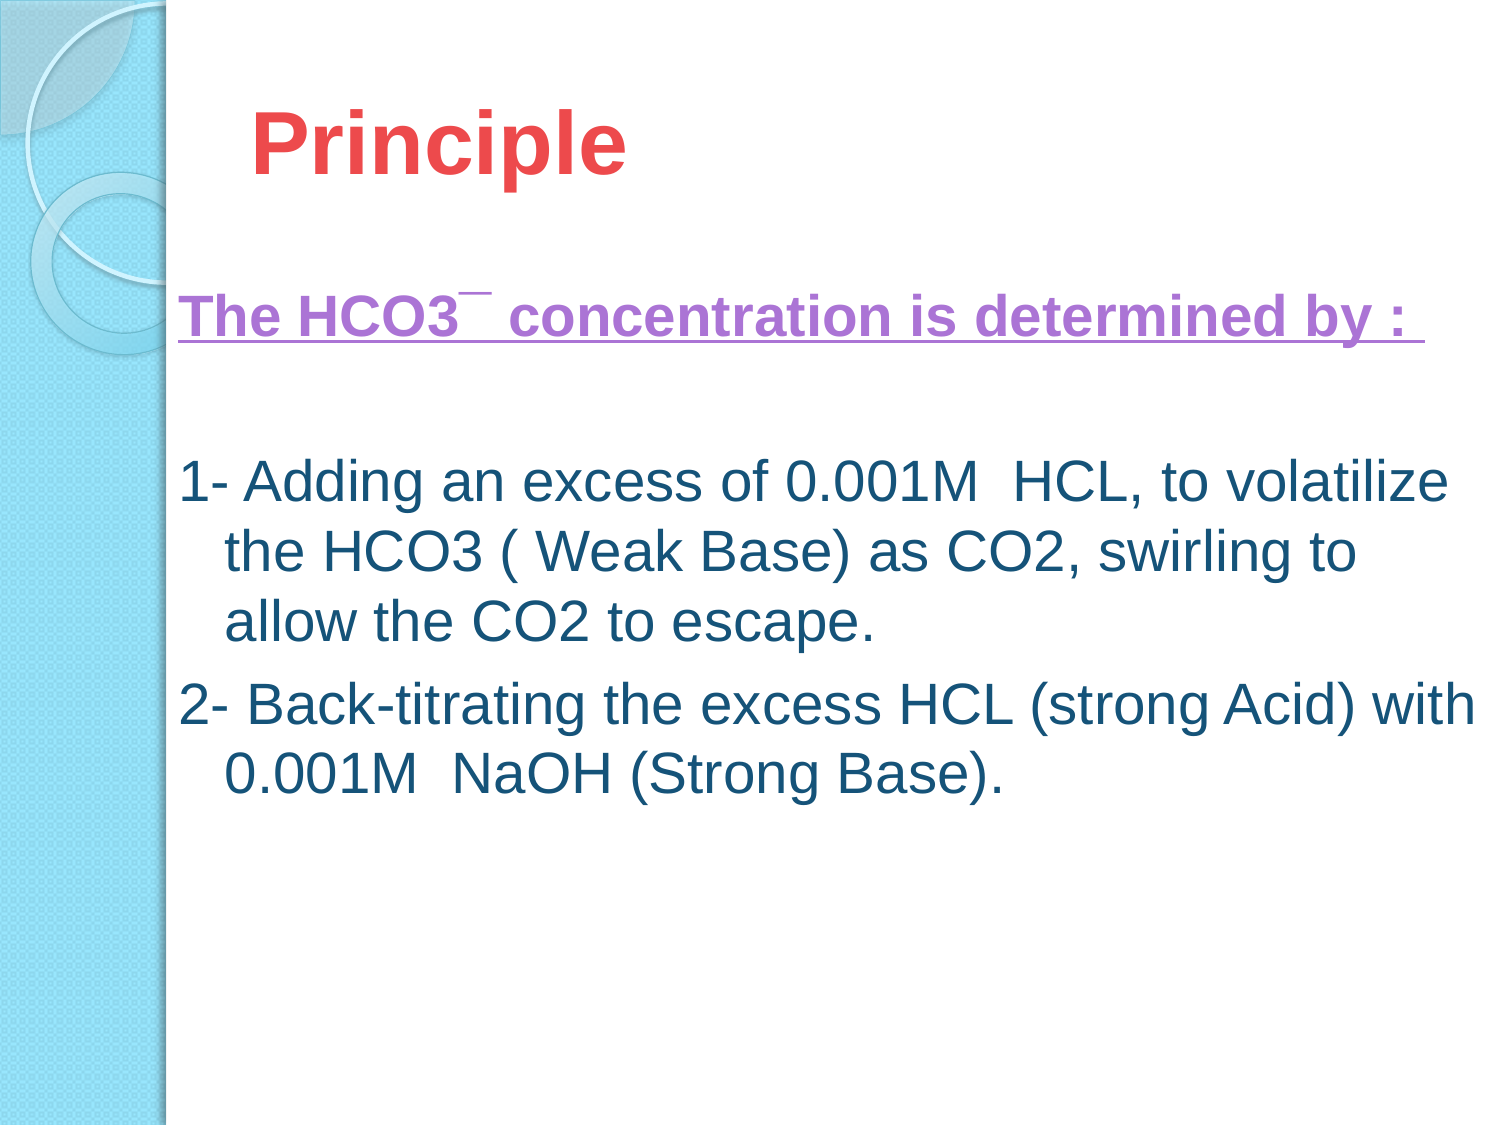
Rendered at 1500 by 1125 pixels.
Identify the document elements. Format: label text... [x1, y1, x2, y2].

list The HCO3¯ concentration is determined by : 1- Adding an excess of 0.001M HCL, to volatilize the HCO3 ( Weak Base) as CO2, swirling to allow the CO2 to escape. 2- Back-titrating the excess HCL (strong Acid) with 0.001M NaOH (Strong Base). [150, 270, 1500, 1014]
title Principle [235, 45, 1466, 233]
